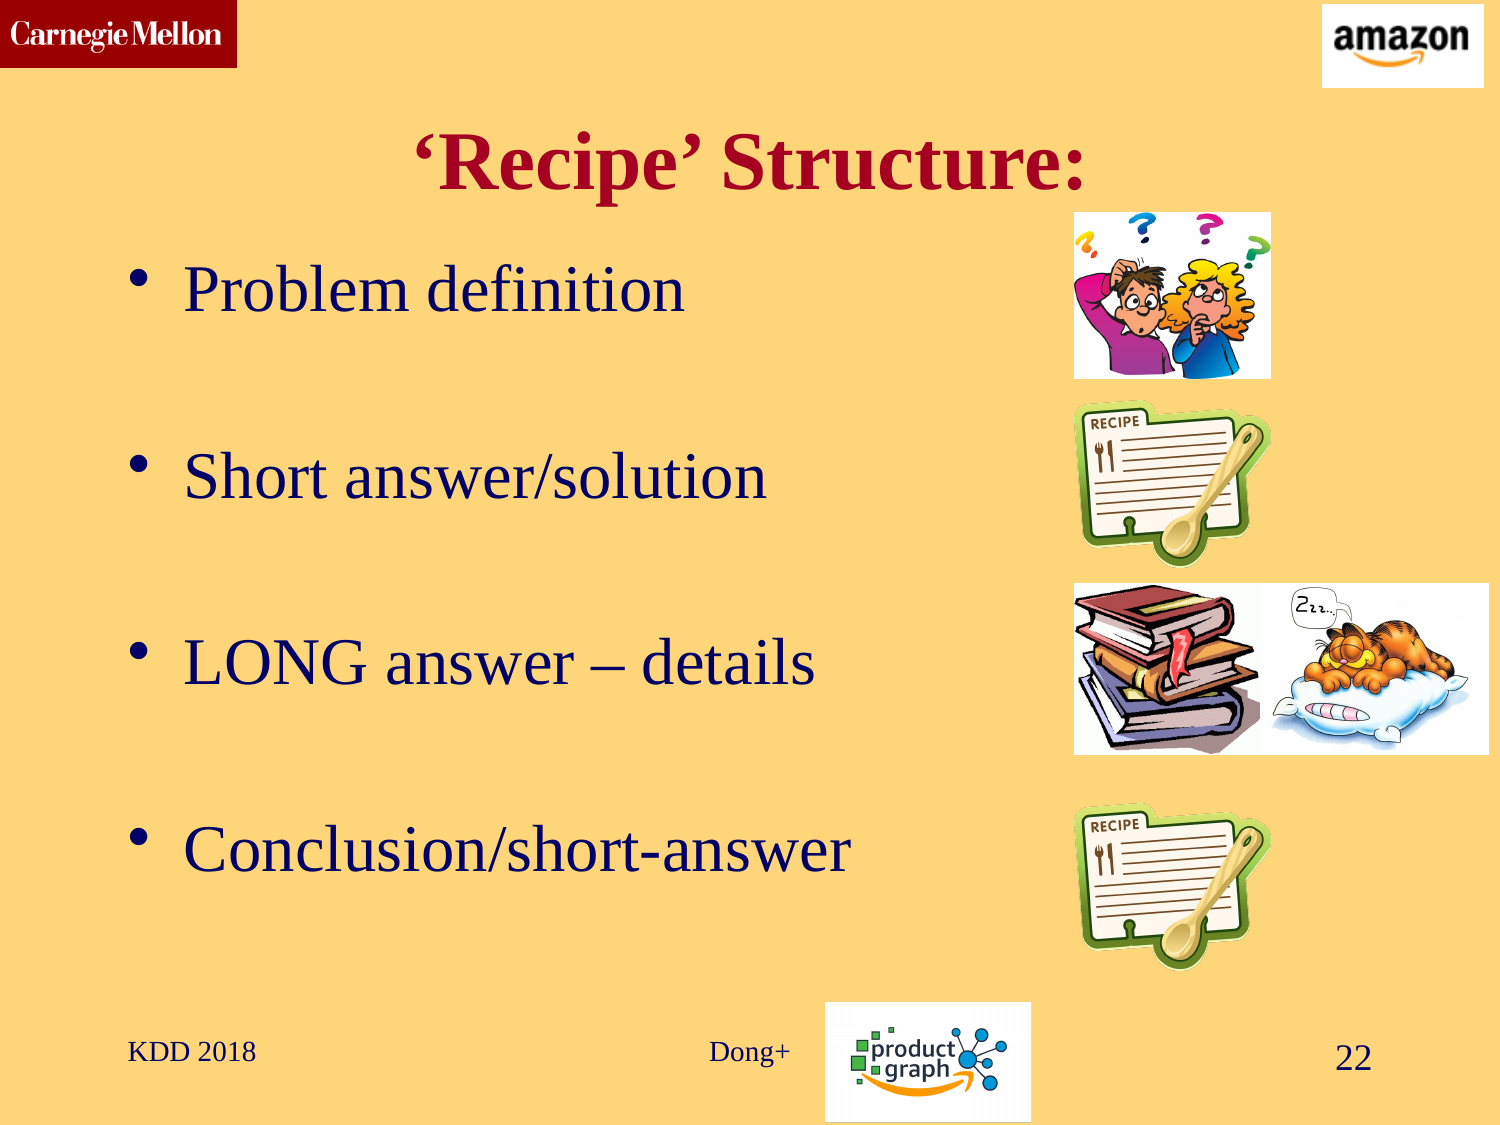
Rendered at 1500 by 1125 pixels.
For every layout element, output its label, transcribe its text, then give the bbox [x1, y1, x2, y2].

picture [1074, 803, 1272, 972]
list Problem definition Short answer/solution LONG answer – details Conclusion/short-answer [112, 237, 875, 1001]
picture [1074, 583, 1489, 755]
picture [1074, 212, 1272, 380]
picture [1074, 399, 1272, 568]
slide_number KDD 2018 [112, 1024, 426, 1101]
title ‘Recipe’ Structure: [112, 99, 1388, 213]
picture [0, 0, 237, 68]
slide_number 22 [1074, 1024, 1388, 1101]
picture [1322, 4, 1484, 88]
footer Dong+ [512, 1024, 988, 1101]
